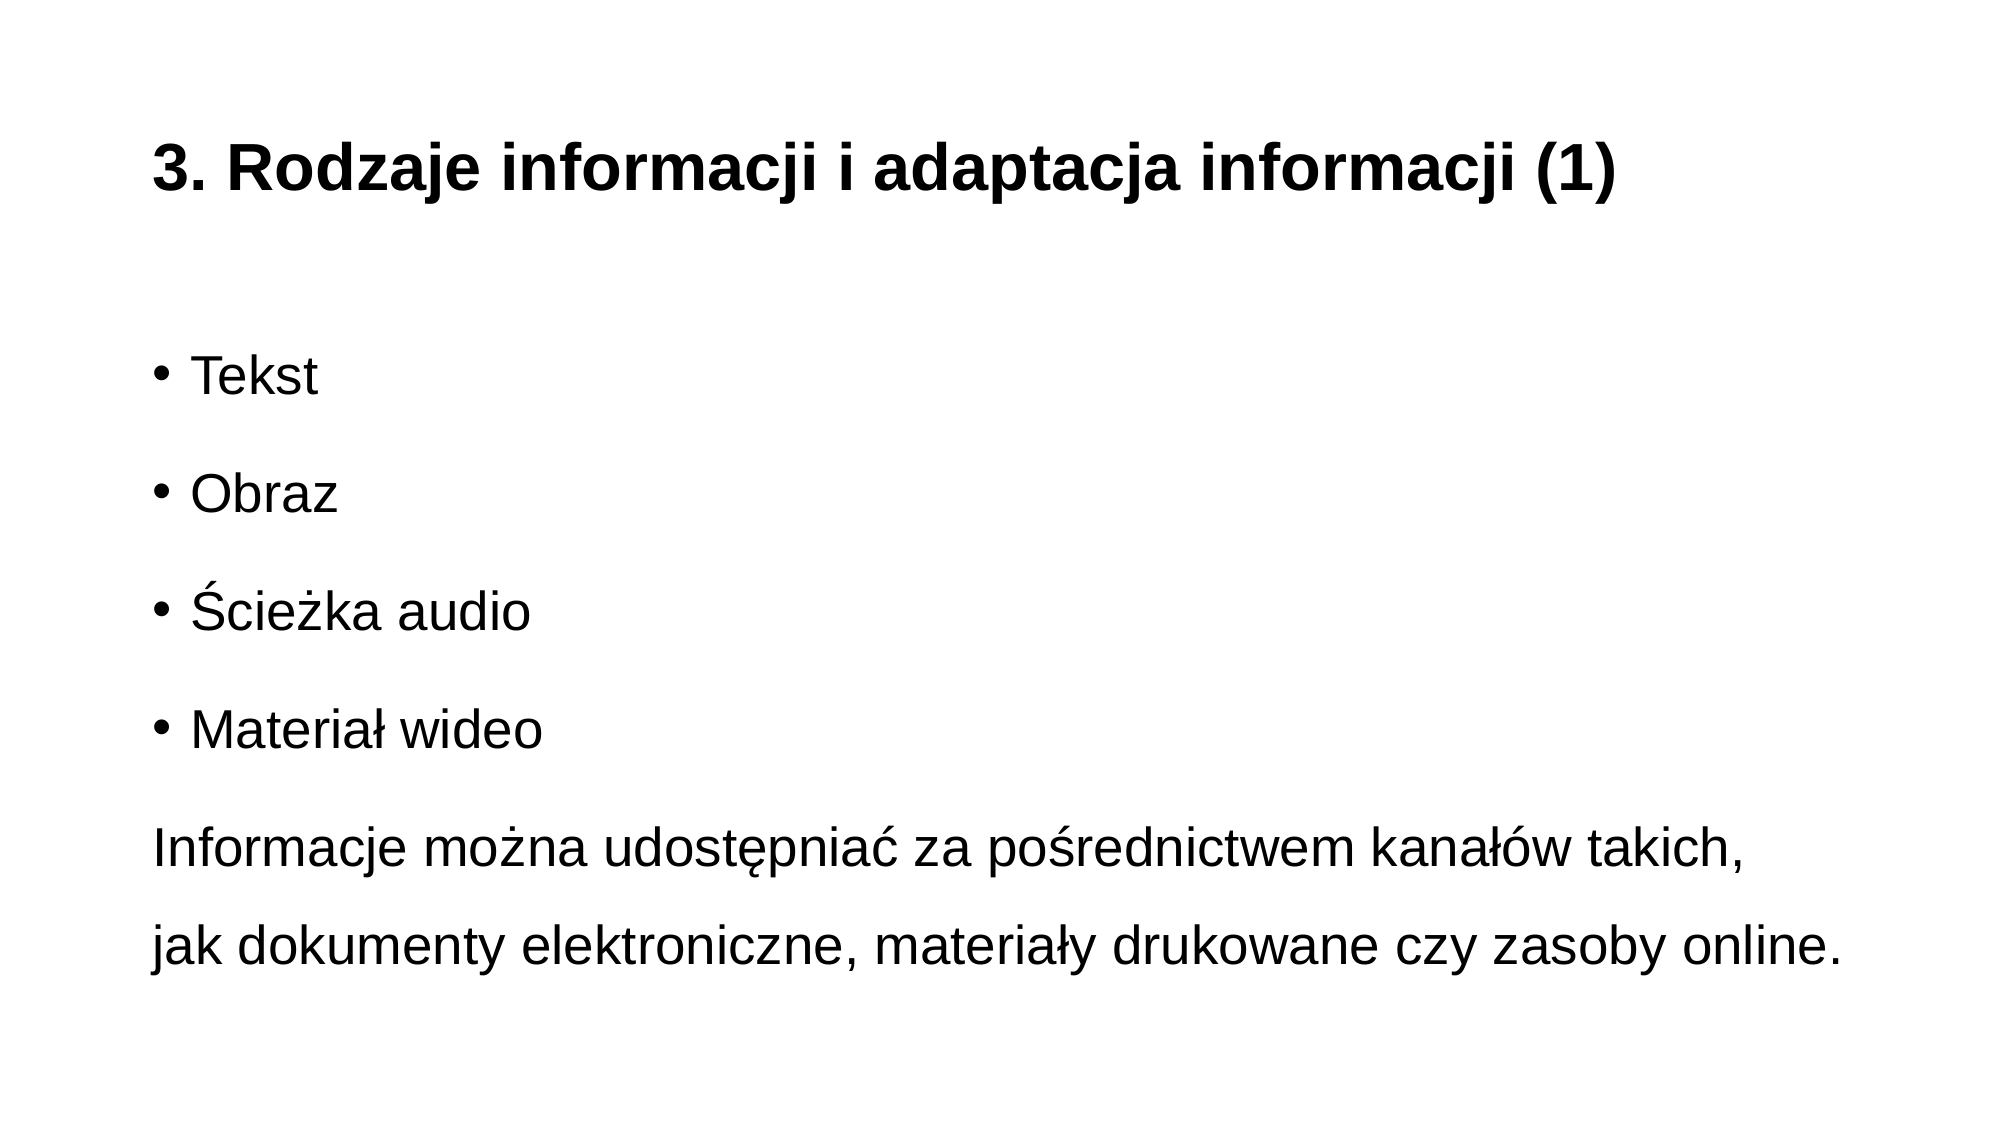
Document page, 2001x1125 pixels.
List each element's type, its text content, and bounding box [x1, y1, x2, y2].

title 3. Rodzaje informacji i adaptacja informacji (1) [137, 59, 1863, 278]
list Tekst Obraz Ścieżka audio Materiał wideo Informacje można udostępniać za pośrednictwem kanałów takich, jak dokumenty elektroniczne, materiały drukowane czy zasoby online. [137, 299, 1863, 1014]
